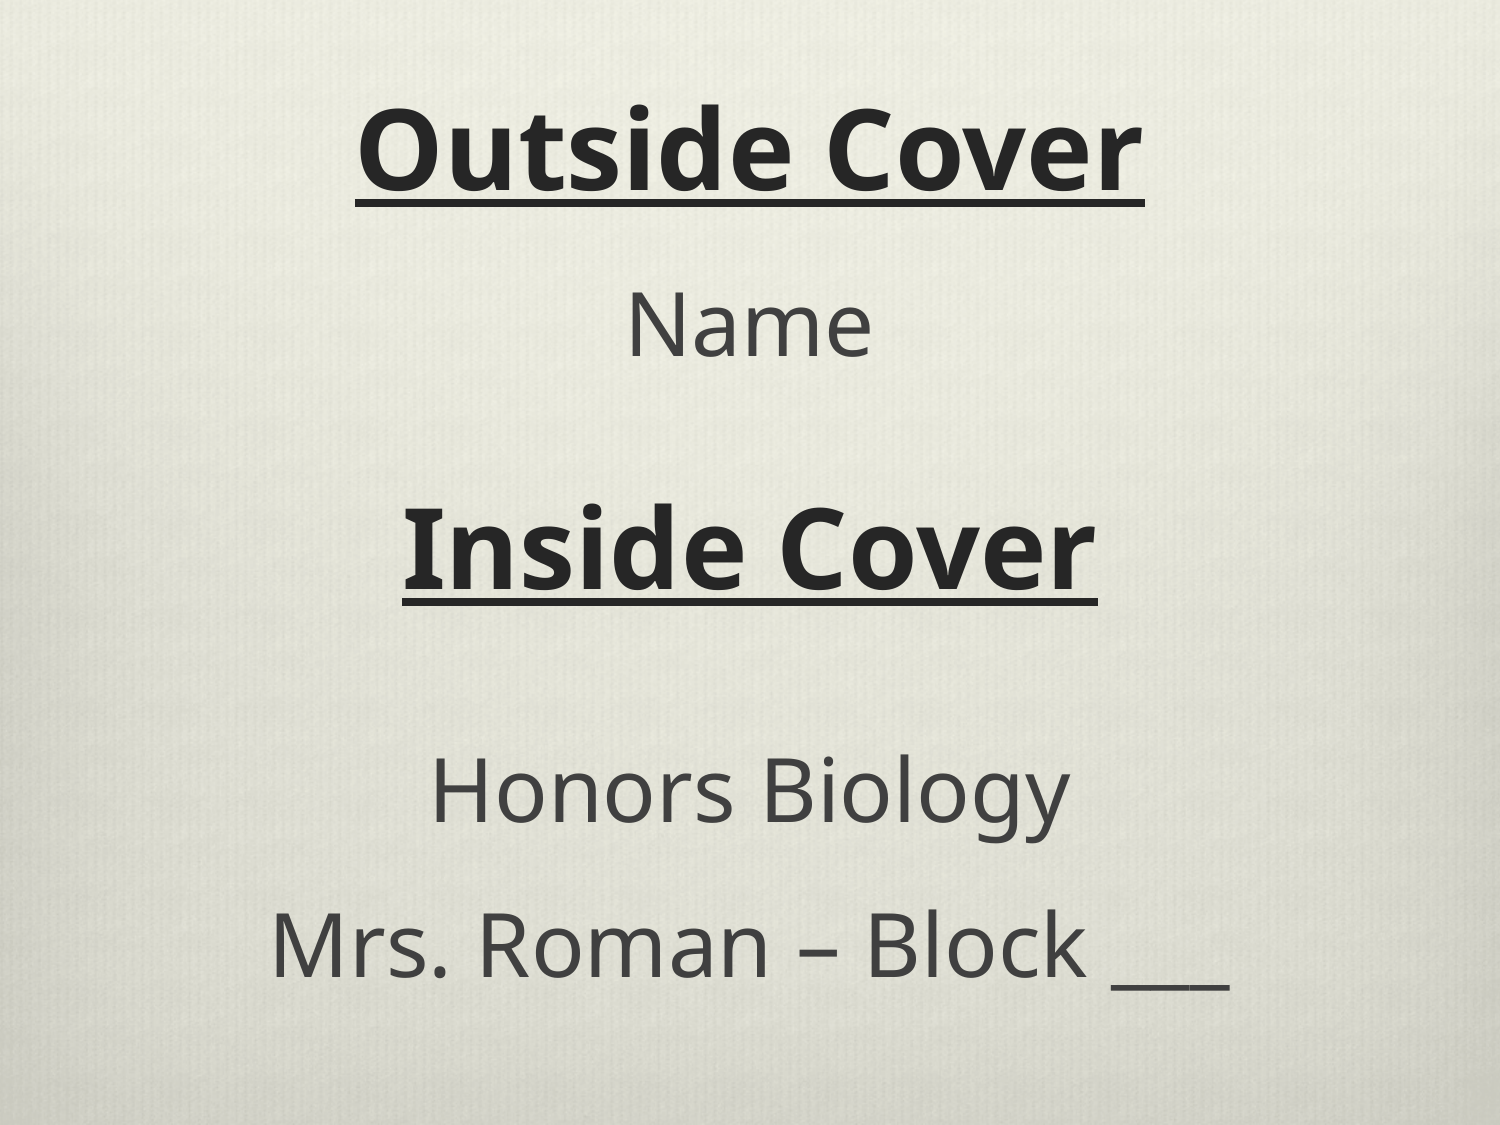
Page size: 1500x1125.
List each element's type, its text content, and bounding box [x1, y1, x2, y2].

list Name Honors Biology Mrs. Roman – Block ___ [119, 639, 1381, 1011]
list Name Honors Biology Mrs. Roman – Block ___ [119, 260, 1381, 450]
text_box Inside Cover [119, 450, 1381, 639]
title Outside Cover [119, 51, 1381, 240]
